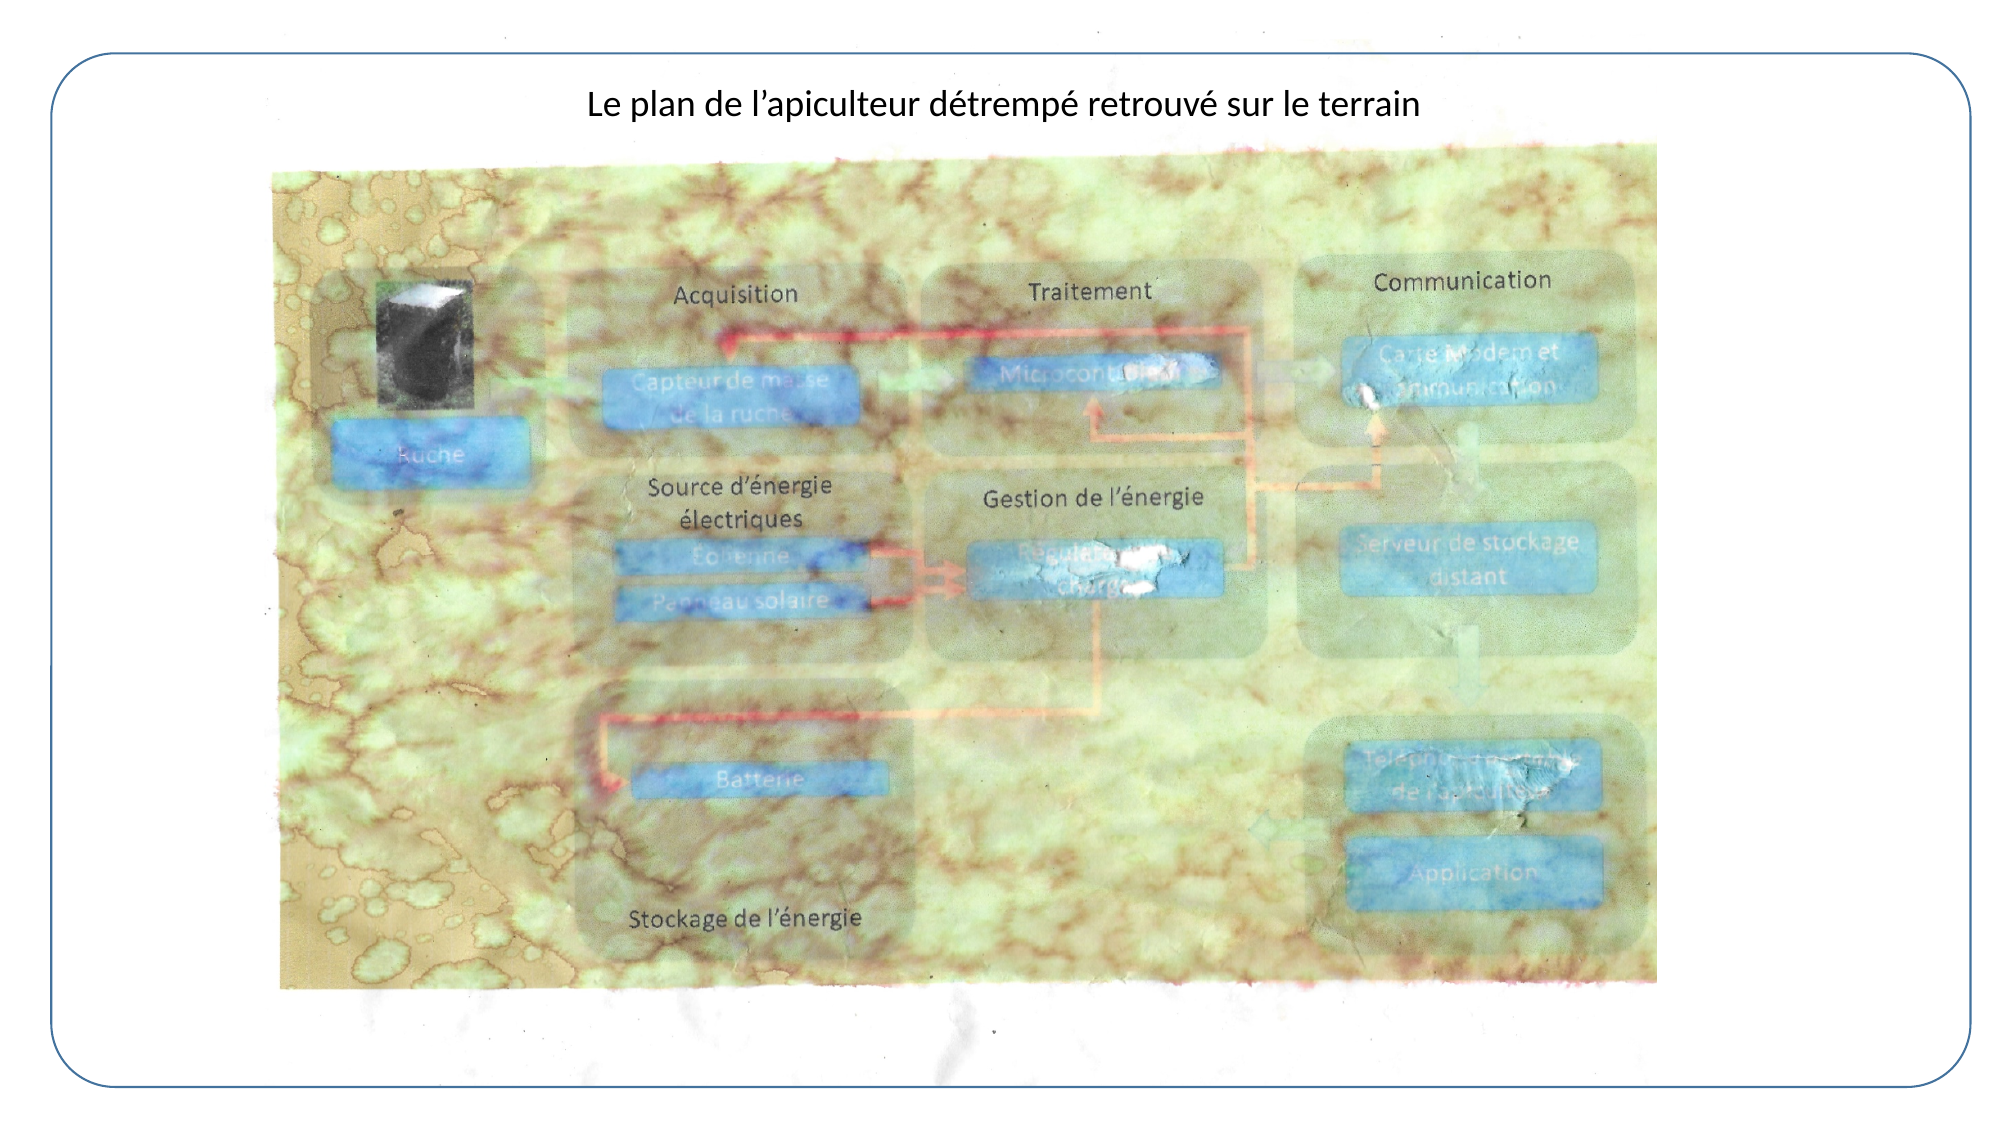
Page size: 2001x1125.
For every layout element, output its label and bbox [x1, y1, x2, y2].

text_box [1499, 52, 1972, 1089]
picture [266, 0, 1655, 1125]
text_box [50, 52, 422, 1089]
